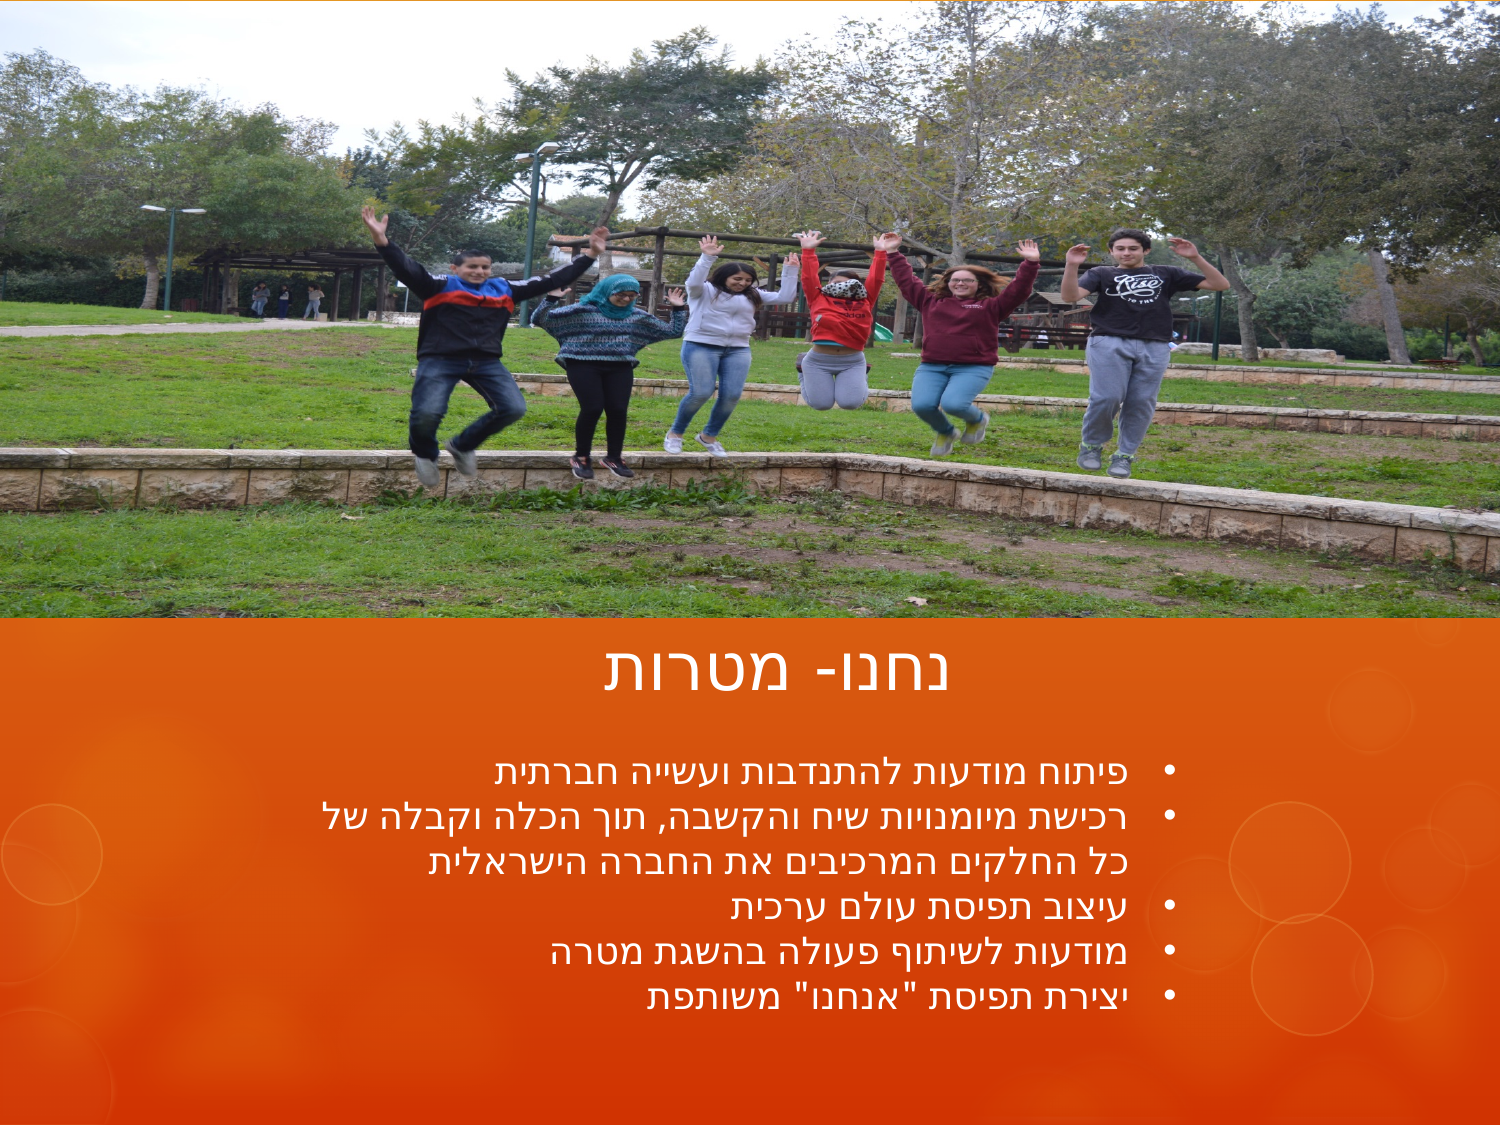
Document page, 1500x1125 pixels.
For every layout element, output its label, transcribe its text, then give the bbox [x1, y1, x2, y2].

picture [0, 0, 1500, 619]
title נחנו- מטרות [194, 628, 1364, 740]
text_box פיתוח מודעות להתנדבות ועשייה חברתית רכישת מיומנויות שיח והקשבה, תוך הכלה וקבלה של כל החלקים המרכיבים את החברה הישראלית עיצוב תפיסת עולם ערכית מודעות לשיתוף פעולה בהשגת מטרה יצירת תפיסת "אנחנו" משותפת [269, 739, 1192, 1025]
